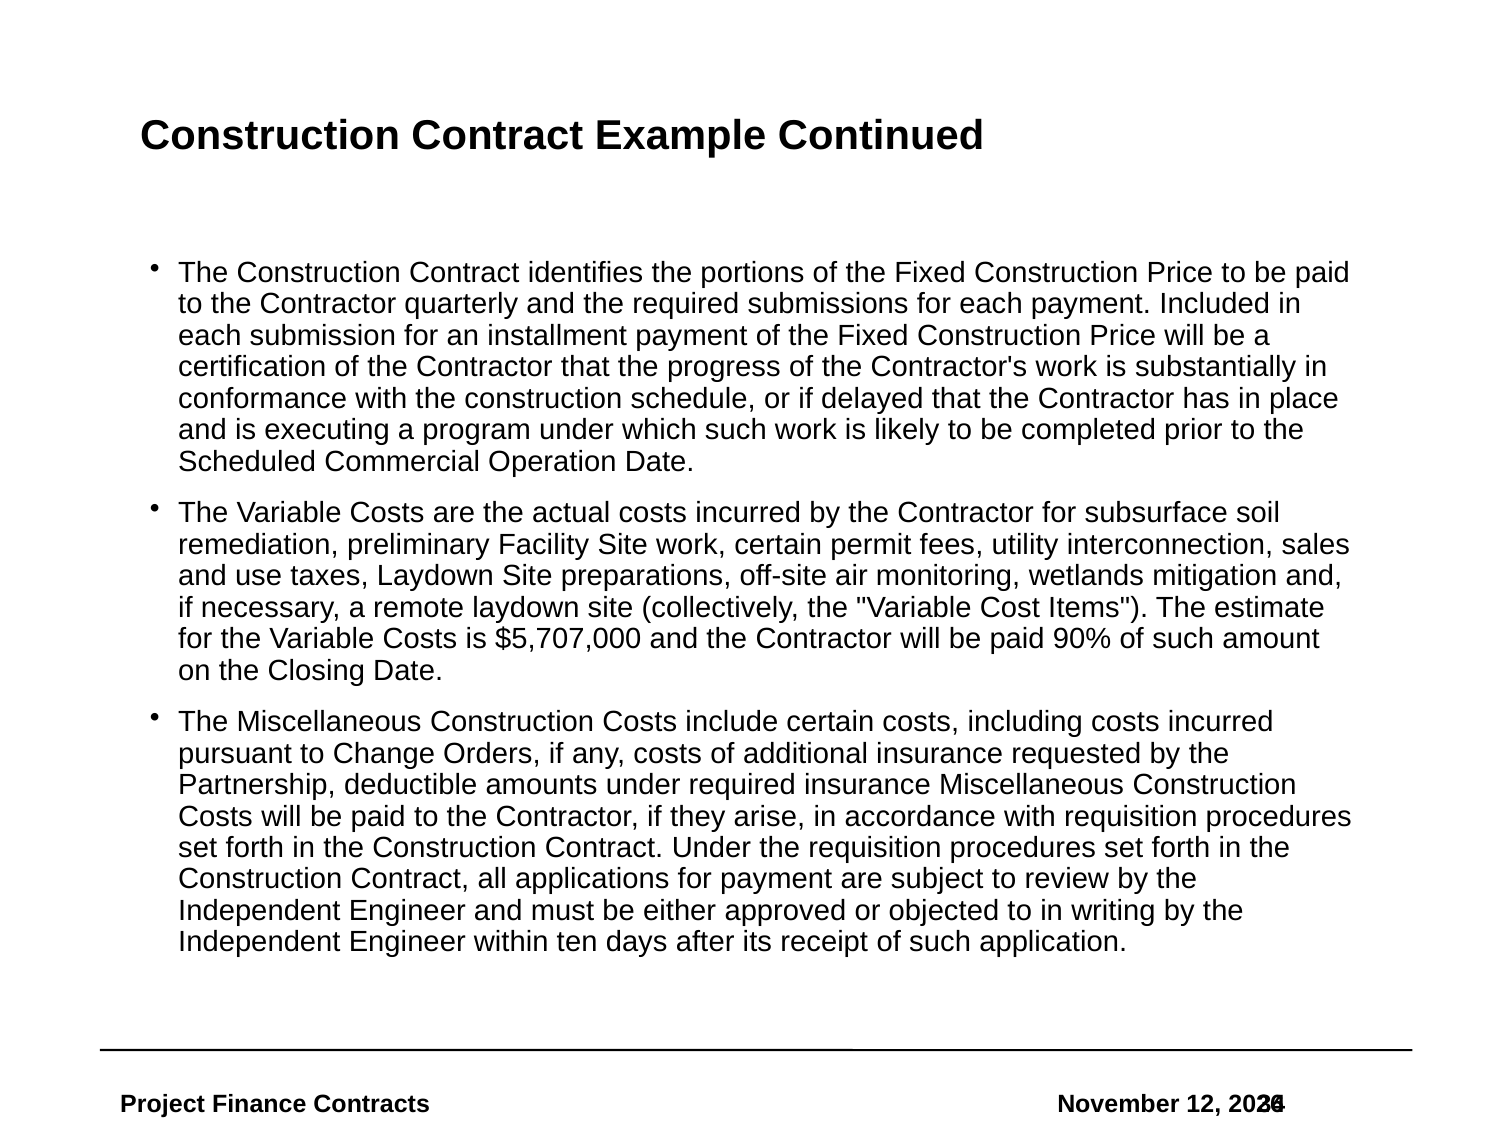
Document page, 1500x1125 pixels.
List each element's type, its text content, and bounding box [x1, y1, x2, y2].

list The Construction Contract identifies the portions of the Fixed Construction Price to be paid to the Contractor quarterly and the required submissions for each payment. Included in each submission for an installment payment of the Fixed Construction Price will be a certification of the Contractor that the progress of the Contractor's work is substantially in conformance with the construction schedule, or if delayed that the Contractor has in place and is executing a program under which such work is likely to be completed prior to the Scheduled Commercial Operation Date. The Variable Costs are the actual costs incurred by the Contractor for subsurface soil remediation, preliminary Facility Site work, certain permit fees, utility interconnection, sales and use taxes, Laydown Site preparations, off-site air monitoring, wetlands mitigation and, if necessary, a remote laydown site (collectively, the "Variable Cost Items"). The estimate for the Variable Costs is $5,707,000 and the Contractor will be paid 90% of such amount on the Closing Date. The Miscellaneous Construction Costs include certain costs, including costs incurred pursuant to Change Orders, if any, costs of additional insurance requested by the Partnership, deductible amounts under required insurance Miscellaneous Construction Costs will be paid to the Contractor, if they arise, in accordance with requisition procedures set forth in the Construction Contract. Under the requisition procedures set forth in the Construction Contract, all applications for payment are subject to review by the Independent Engineer and must be either approved or objected to in writing by the Independent Engineer within ten days after its receipt of such application. [124, 249, 1376, 1001]
title Construction Contract Example Continued [124, 99, 1288, 226]
